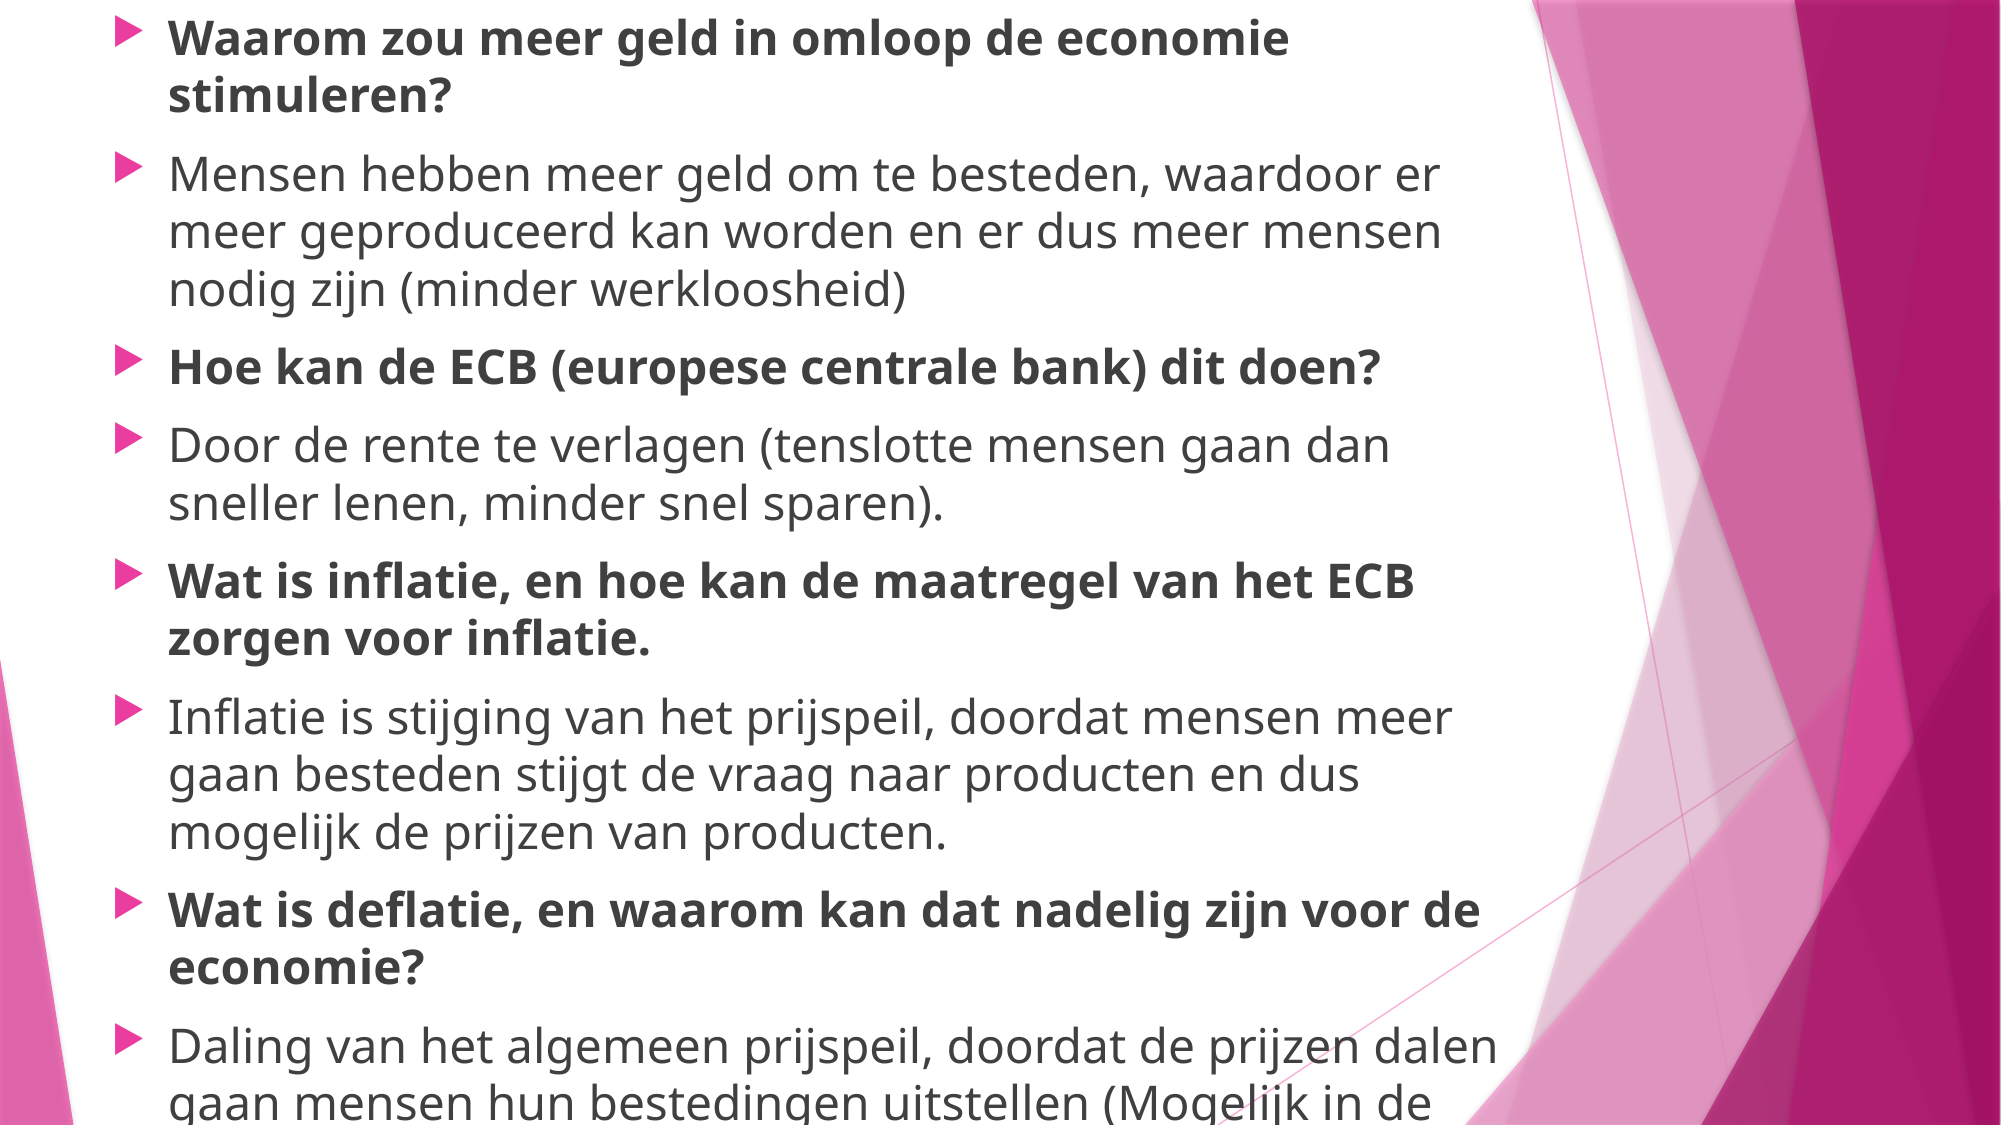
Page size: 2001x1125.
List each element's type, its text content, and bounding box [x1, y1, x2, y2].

list Waarom zou meer geld in omloop de economie stimuleren? Mensen hebben meer geld om te besteden, waardoor er meer geproduceerd kan worden en er dus meer mensen nodig zijn (minder werkloosheid) Hoe kan de ECB (europese centrale bank) dit doen? Door de rente te verlagen (tenslotte mensen gaan dan sneller lenen, minder snel sparen). Wat is inflatie, en hoe kan de maatregel van het ECB zorgen voor inflatie. Inflatie is stijging van het prijspeil, doordat mensen meer gaan besteden stijgt de vraag naar producten en dus mogelijk de prijzen van producten. Wat is deflatie, en waarom kan dat nadelig zijn voor de economie? Daling van het algemeen prijspeil, doordat de prijzen dalen gaan mensen hun bestedingen uitstellen (Mogelijk in de toekomst namelijk nog goedkoper) [96, 0, 1522, 992]
